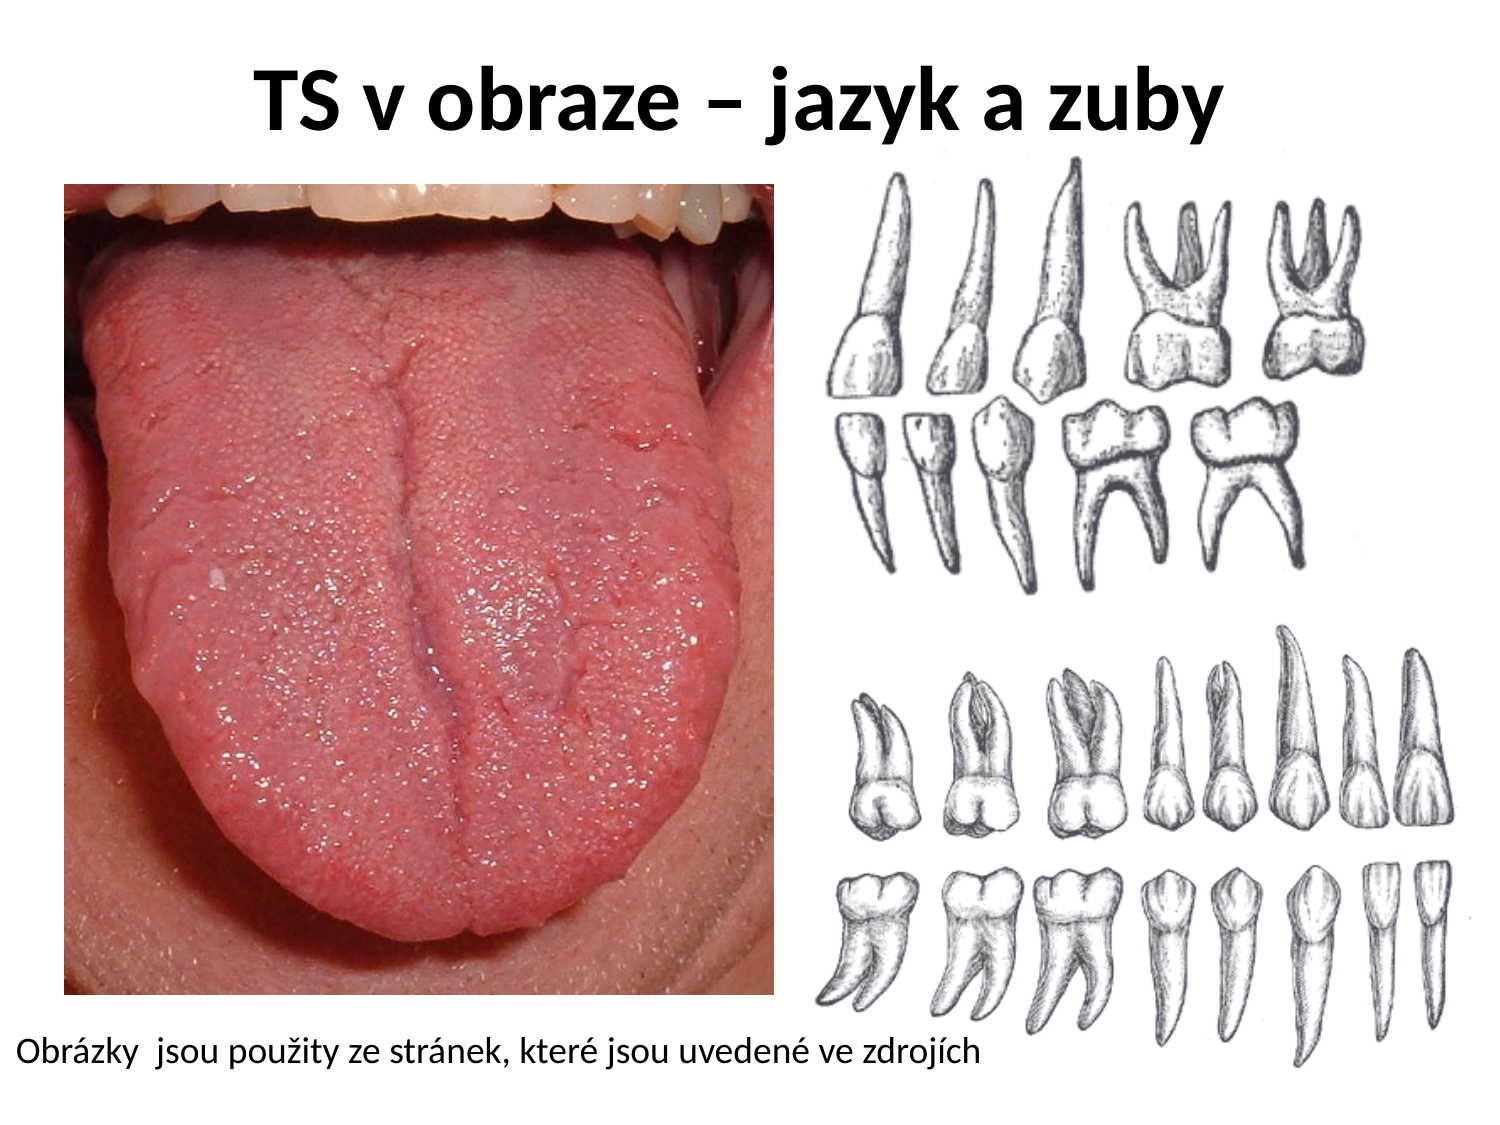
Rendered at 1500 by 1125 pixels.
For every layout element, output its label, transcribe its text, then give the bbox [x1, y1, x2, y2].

text_box Obrázky jsou použity ze stránek, které jsou uvedené ve zdrojích [1, 1018, 998, 1124]
title TS v obraze – jazyk a zuby [64, 0, 1415, 188]
picture [796, 621, 1471, 1073]
picture [820, 148, 1377, 601]
picture [64, 184, 774, 995]
